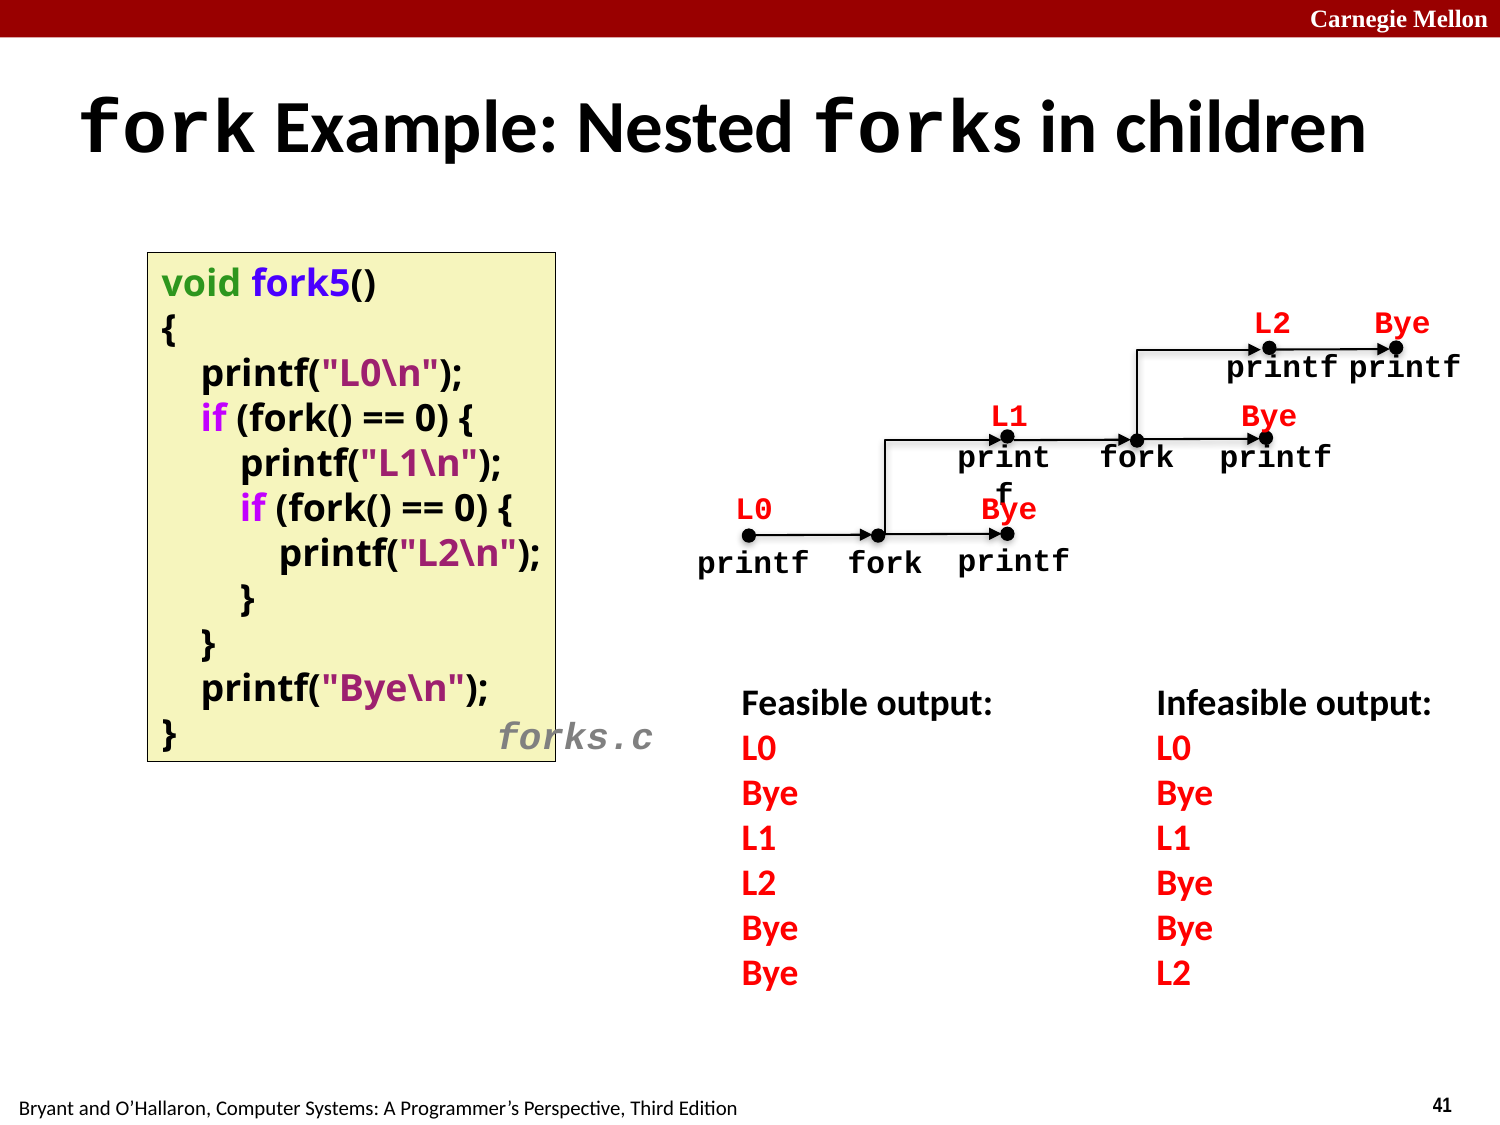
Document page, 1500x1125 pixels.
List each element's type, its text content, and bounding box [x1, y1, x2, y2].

text_box void fork5() { printf("L0\n"); if (fork() == 0) { printf("L1\n"); if (fork() == 0) { printf("L2\n"); } } printf("Bye\n"); } [146, 252, 556, 762]
text_box Infeasible output: L0 Bye L1 Bye Bye L2 [1141, 670, 1448, 1001]
title fork Example: Nested forks in children [62, 74, 1447, 170]
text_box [681, 294, 1480, 588]
text_box Feasible output: L0 Bye L1 L2 Bye Bye [726, 670, 1009, 1001]
text_box forks.c [481, 708, 669, 766]
